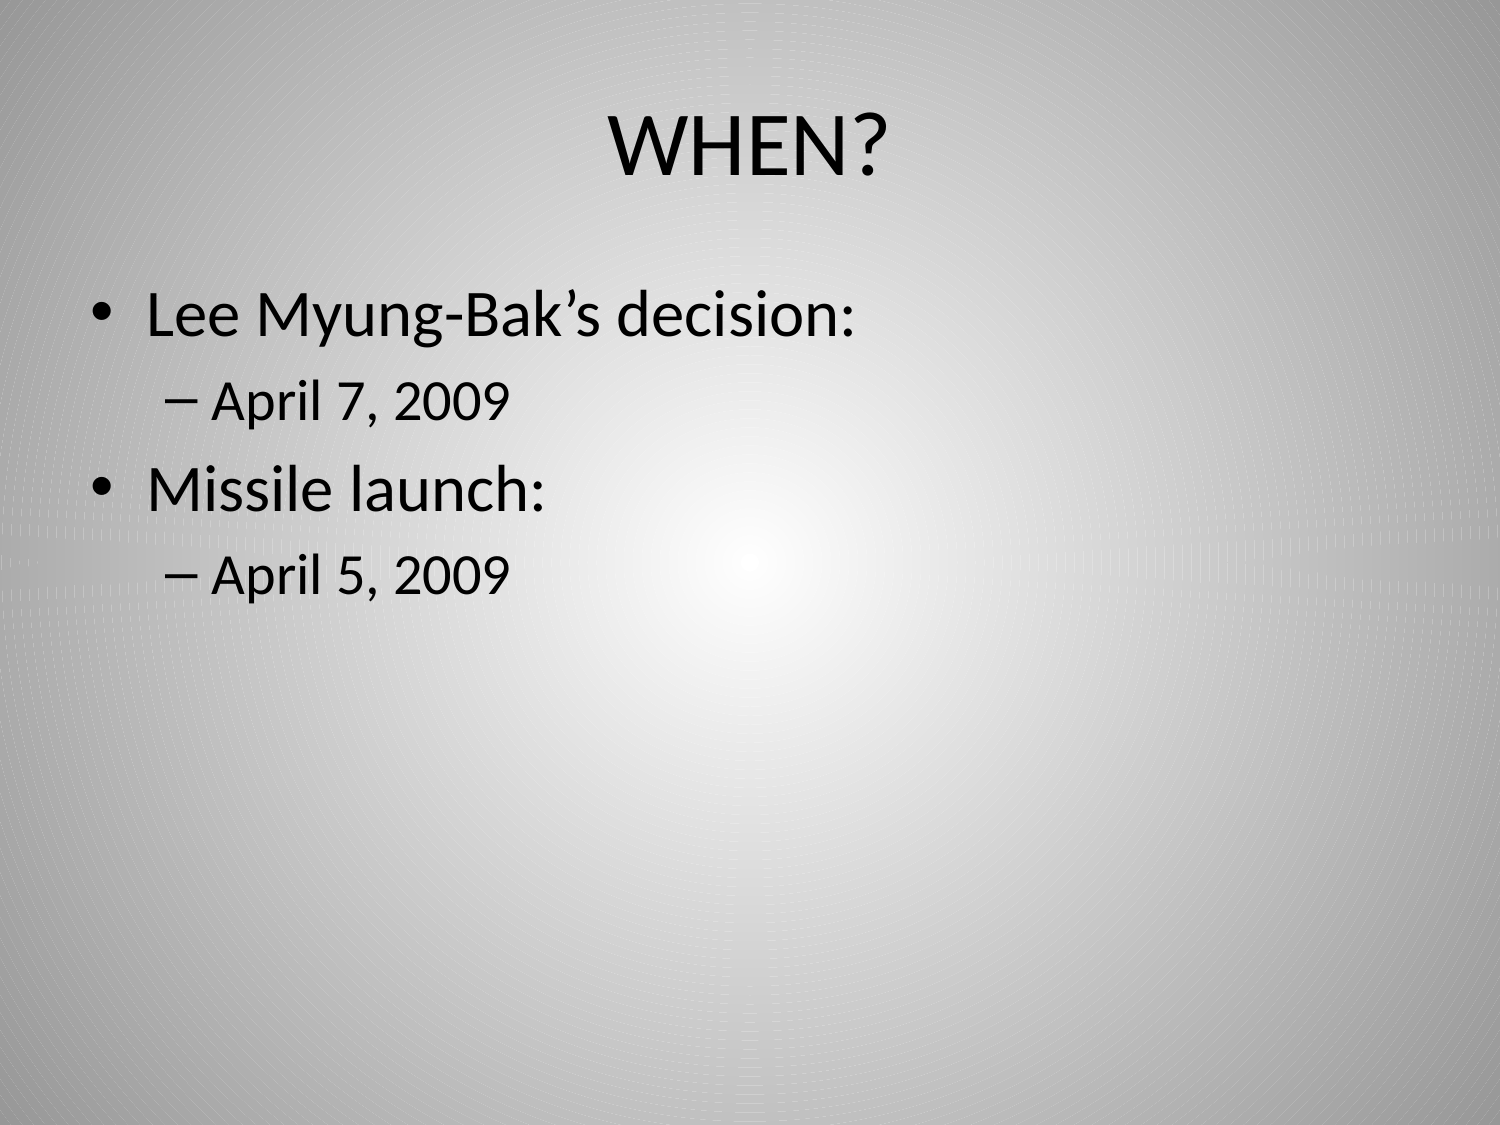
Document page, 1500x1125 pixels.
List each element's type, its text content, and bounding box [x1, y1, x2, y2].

title WHEN? [75, 45, 1425, 233]
list Lee Myung-Bak’s decision: April 7, 2009 Missile launch: April 5, 2009 [75, 262, 1425, 1005]
